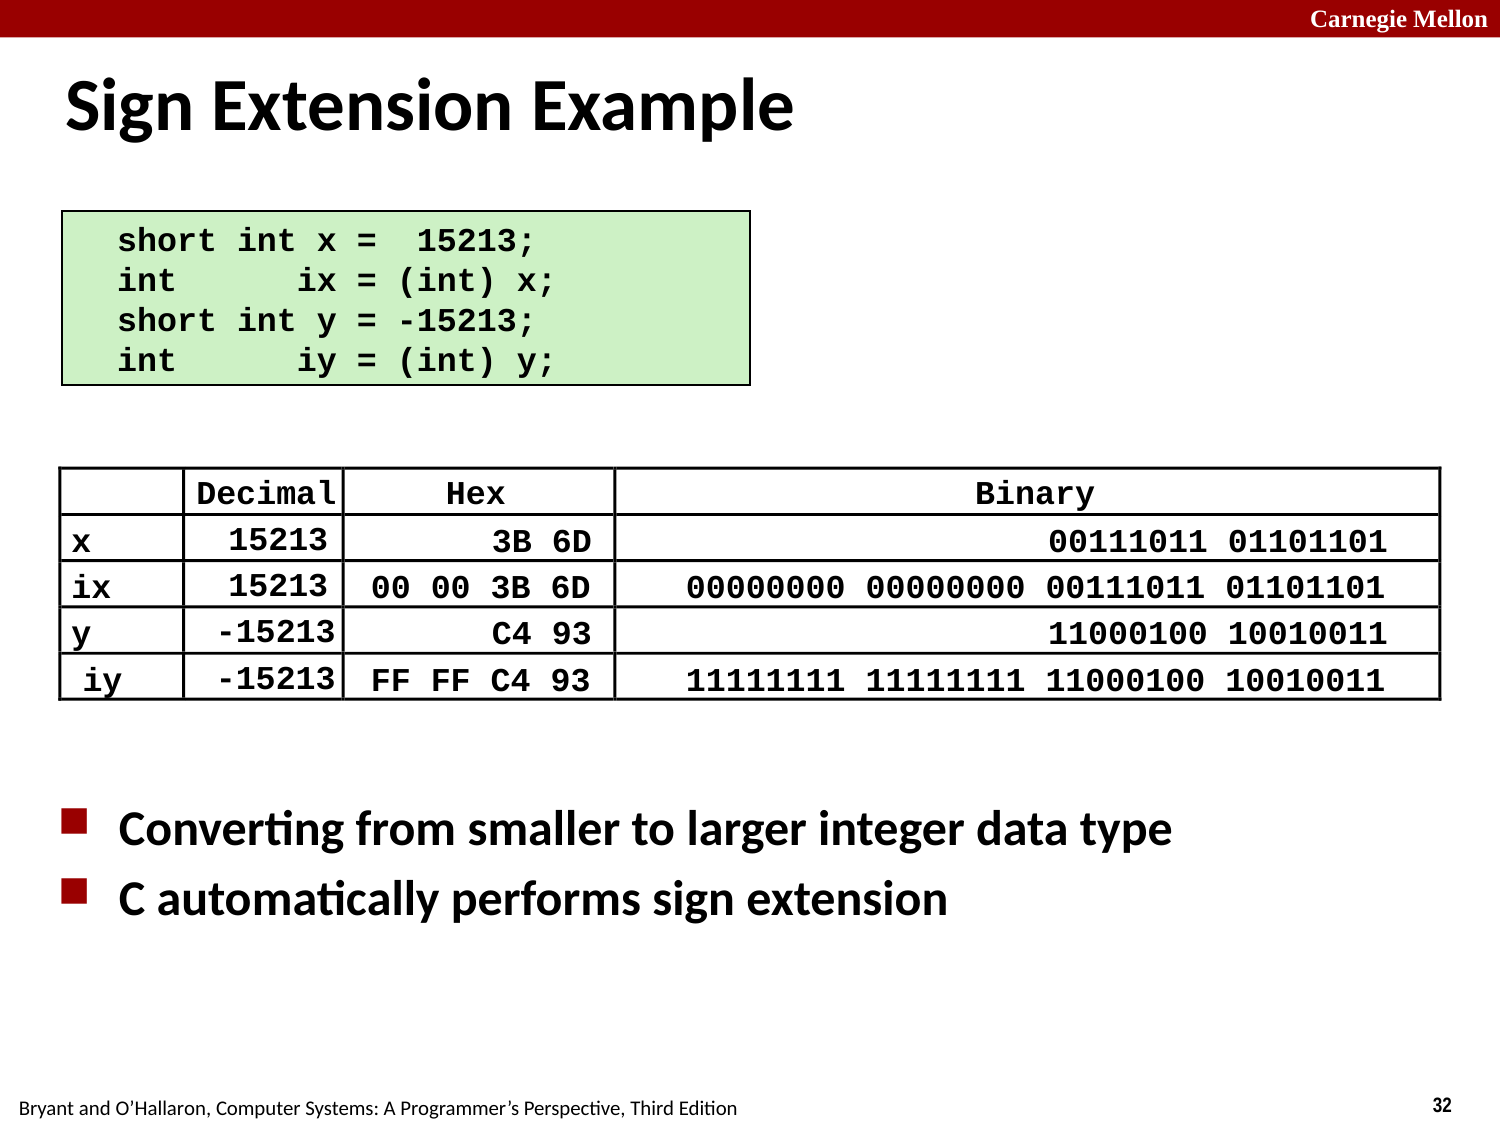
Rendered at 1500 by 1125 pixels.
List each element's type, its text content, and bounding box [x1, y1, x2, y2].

title Sign Extension Example [49, 52, 1200, 148]
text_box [58, 466, 1442, 701]
list Converting from smaller to larger integer data type C automatically performs sign extension [47, 787, 1411, 1058]
text_box short int x = 15213; int ix = (int) x; short int y = -15213; int iy = (int) y; [62, 210, 750, 386]
